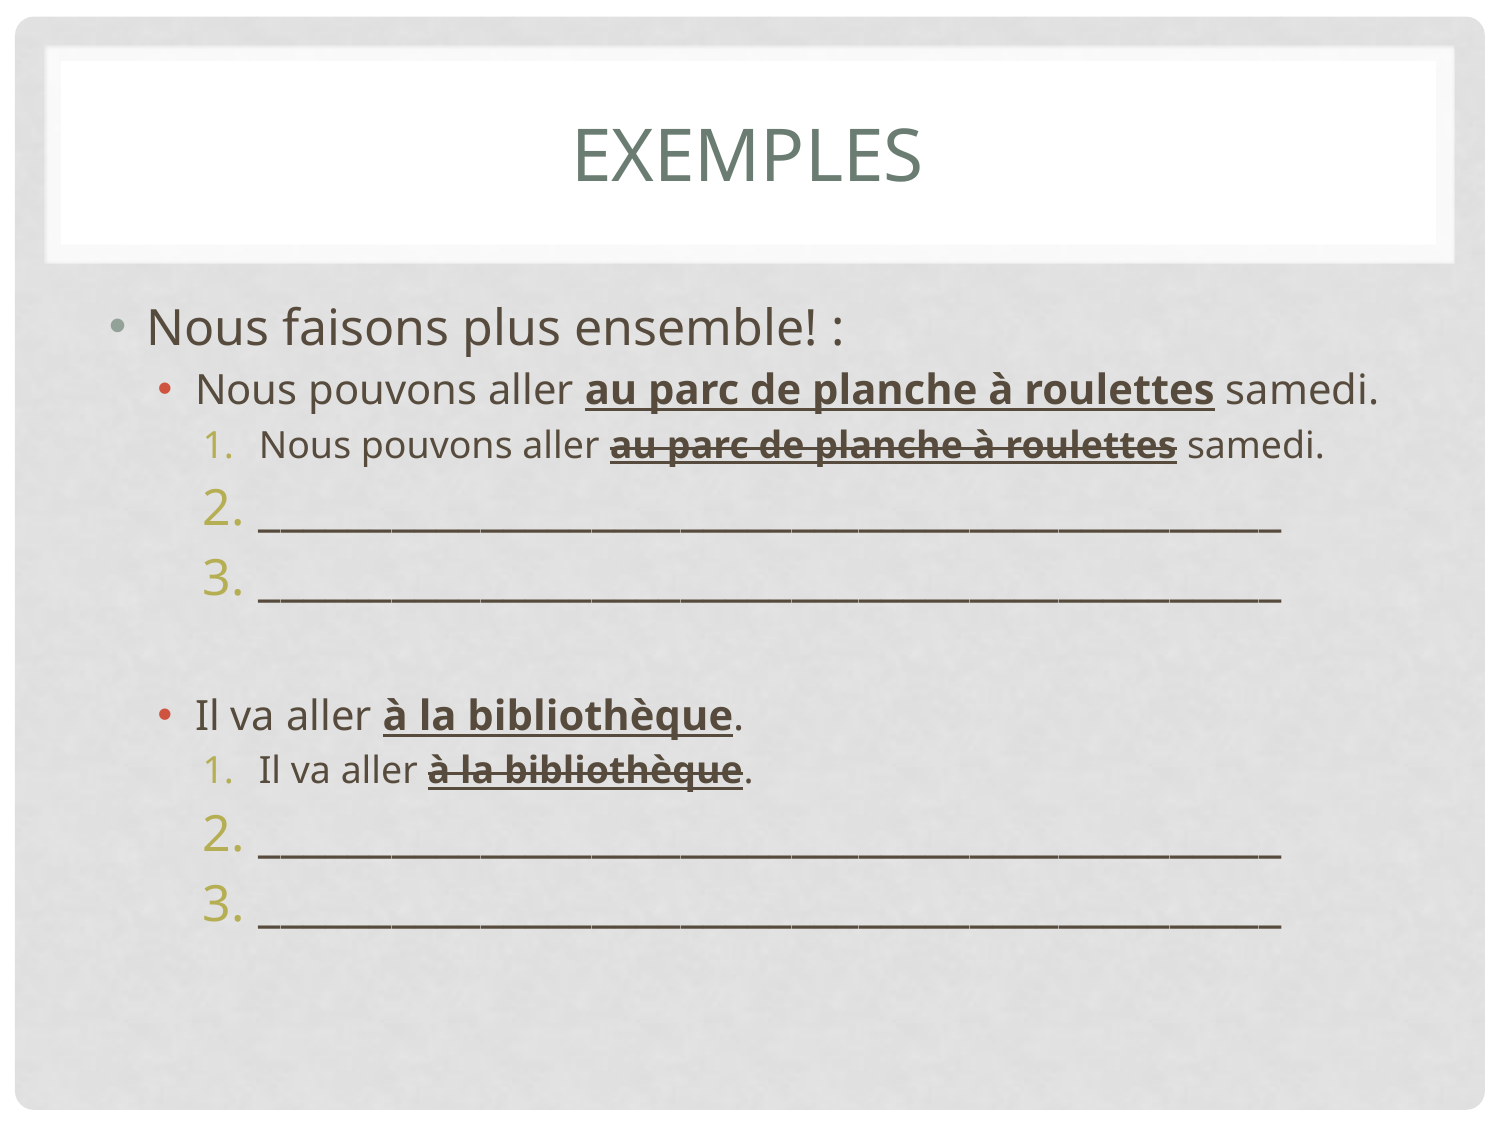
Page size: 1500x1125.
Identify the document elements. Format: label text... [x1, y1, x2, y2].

list Nous faisons plus ensemble! : Nous pouvons aller au parc de planche à roulettes samedi. Nous pouvons aller au parc de planche à roulettes samedi. ______________________________________________ ______________________________________________ Il va aller à la bibliothèque. Il va aller à la bibliothèque. ______________________________________________ ______________________________________________ [75, 287, 1425, 1005]
title exemples [69, 66, 1425, 238]
